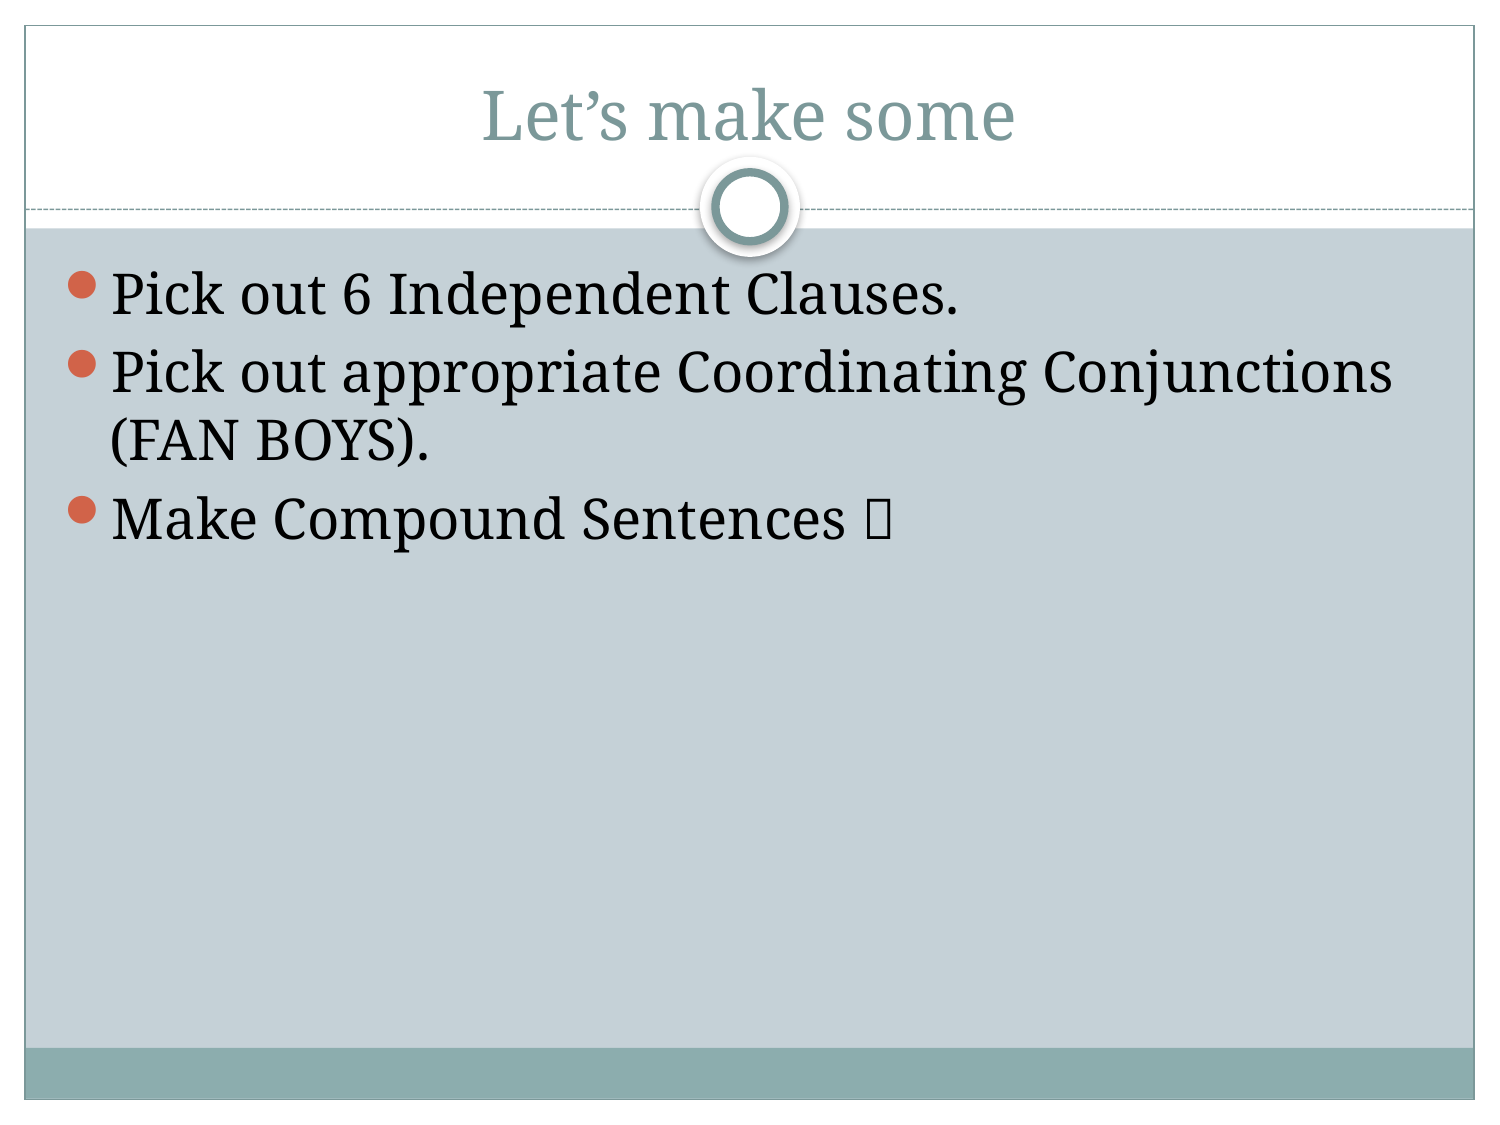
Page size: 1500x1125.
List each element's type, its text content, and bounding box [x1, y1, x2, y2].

list Pick out 6 Independent Clauses. Pick out appropriate Coordinating Conjunctions (FAN BOYS). Make Compound Sentences  [49, 250, 1445, 1001]
title Let’s make some [49, 37, 1450, 162]
